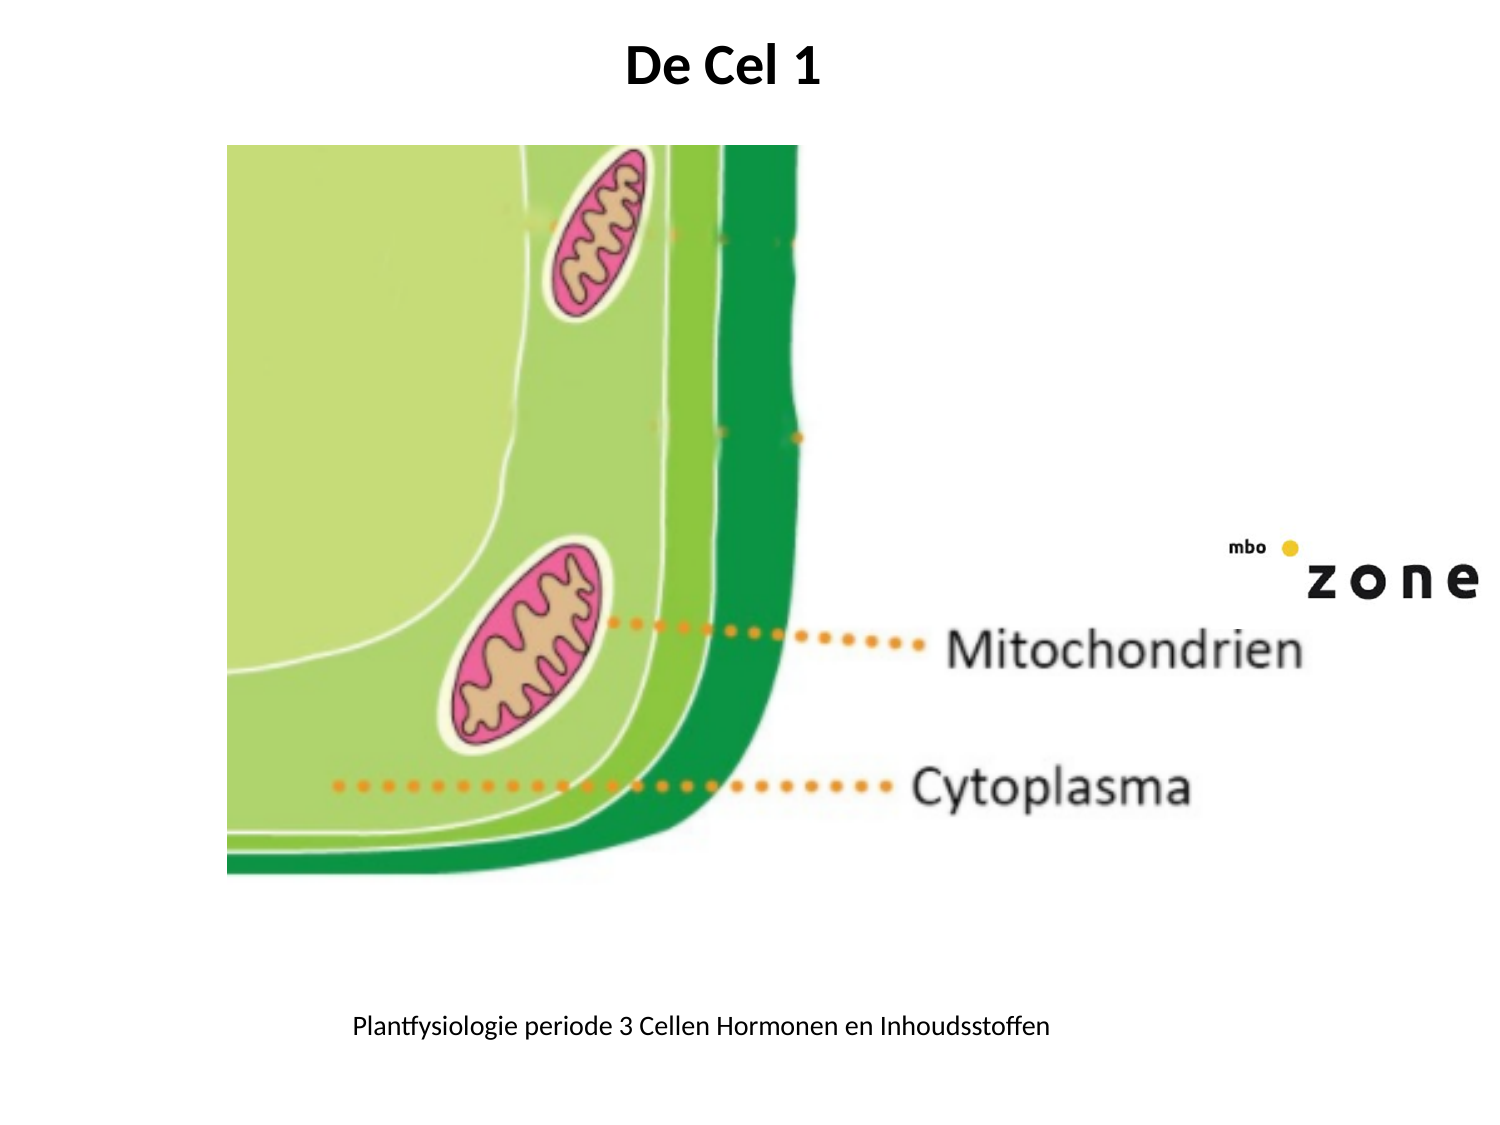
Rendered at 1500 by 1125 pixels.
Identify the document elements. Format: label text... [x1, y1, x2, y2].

text_box Plantfysiologie periode 3 Cellen Hormonen en Inhoudsstoffen [275, 999, 1129, 1049]
title De Cel 1 [187, 26, 1260, 167]
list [1210, 495, 1500, 630]
picture [227, 145, 1351, 926]
